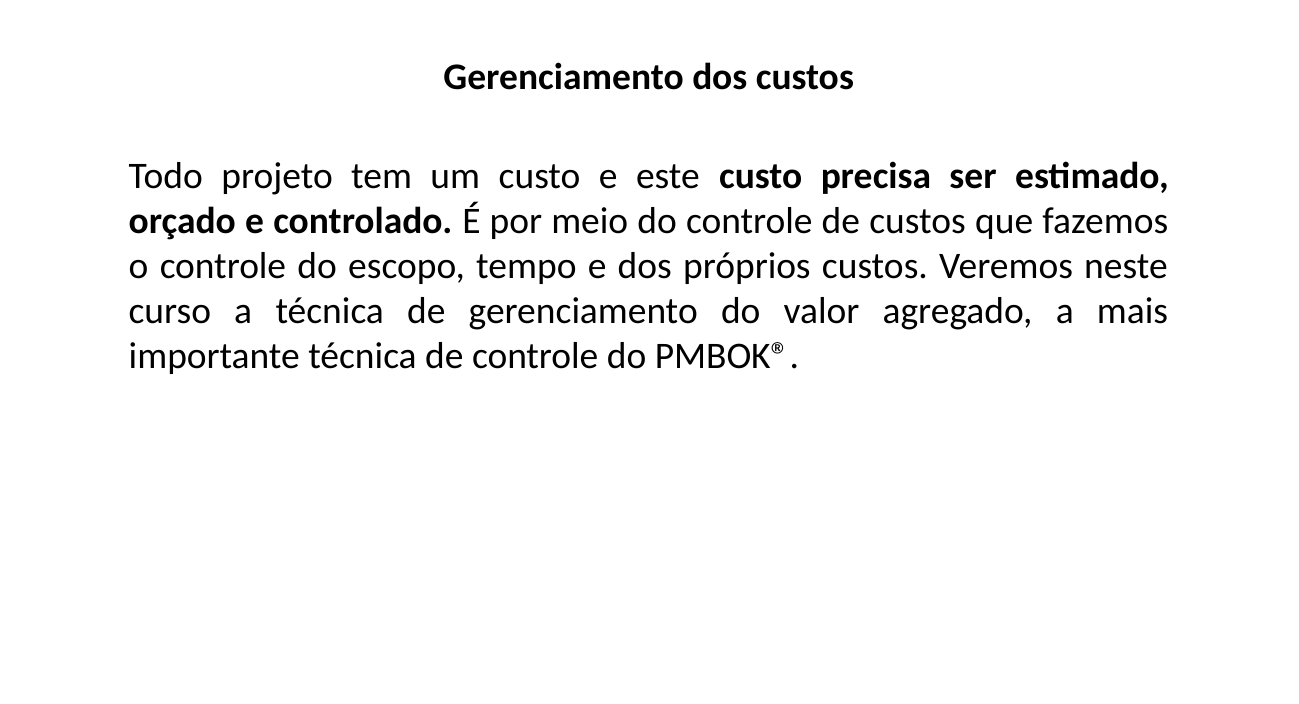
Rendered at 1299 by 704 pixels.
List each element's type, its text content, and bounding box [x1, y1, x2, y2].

text_box Todo projeto tem um custo e este custo precisa ser estimado, orçado e controlado. É por meio do controle de custos que fazemos o controle do escopo, tempo e dos próprios custos. Veremos neste curso a técnica de gerenciamento do valor agregado, a mais importante técnica de controle do PMBOK®. [117, 145, 1181, 559]
text_box Gerenciamento dos custos [0, 44, 1299, 106]
